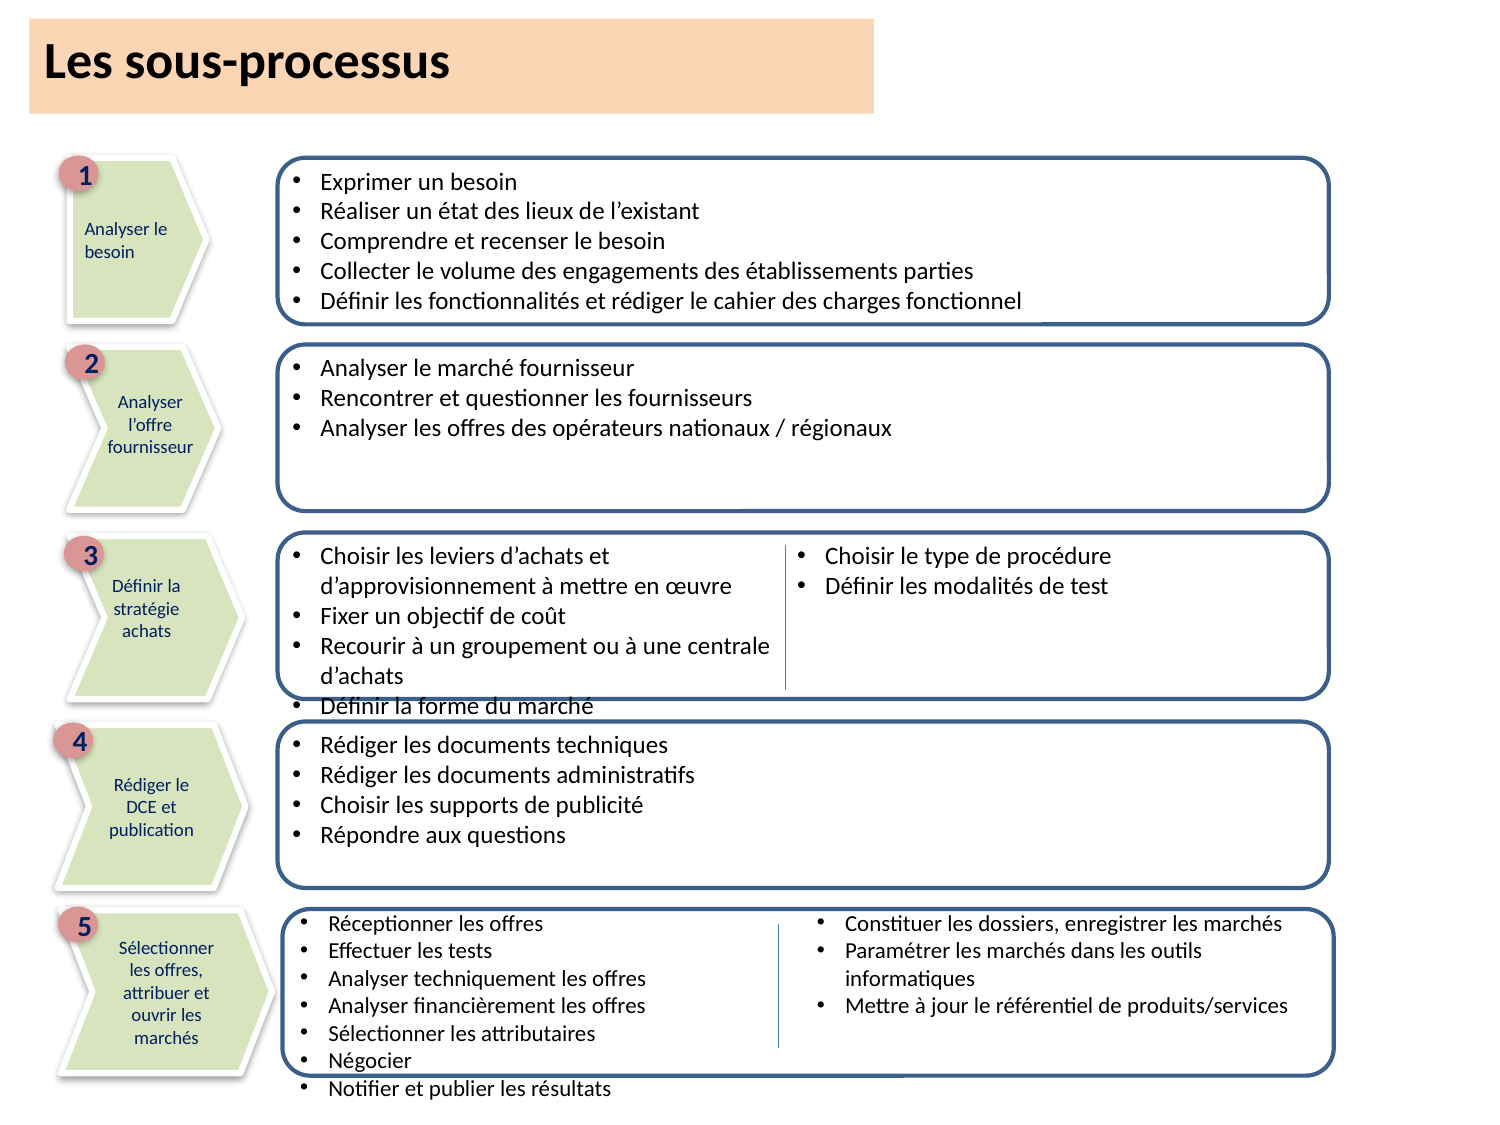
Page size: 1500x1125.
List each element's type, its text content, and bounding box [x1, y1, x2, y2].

text_box Définir la stratégie achats [77, 566, 216, 649]
text_box Les sous-processus [29, 18, 874, 114]
text_box [291, 323, 1315, 327]
text_box [1317, 724, 1331, 886]
text_box [1317, 535, 1331, 697]
text_box Analyser le marché fournisseur Rencontrer et questionner les fournisseurs Analyser les offres des opérateurs nationaux / régionaux [277, 344, 1317, 479]
text_box Analyser l’offre fournisseur [81, 382, 220, 465]
text_box 5 [57, 906, 99, 943]
text_box [275, 347, 1331, 514]
text_box 4 [53, 722, 94, 759]
text_box Analyser le besoin [66, 154, 210, 325]
text_box [280, 920, 285, 1064]
text_box Choisir les leviers d’achats et d’approvisionnement à mettre en œuvre Fixer un objectif de coût Recourir à un groupement ou à une centrale d’achats Définir la forme du marché Choisir le type de procédure Définir les modalités de test [277, 532, 1317, 721]
text_box [1317, 160, 1331, 322]
text_box Réceptionner les offres Effectuer les tests Analyser techniquement les offres Analyser financièrement les offres Sélectionner les attributaires Négocier Notifier et publier les résultats Constituer les dossiers, enregistrer les marchés Paramétrer les marchés dans les outils informatiques Mettre à jour le référentiel de produits/services [285, 900, 1349, 1125]
text_box Rédiger le DCE et publication [54, 721, 249, 892]
text_box 1 [58, 155, 99, 192]
text_box Sélectionner les offres, attribuer et ouvrir les marchés [57, 907, 275, 1077]
text_box [66, 532, 246, 703]
text_box 3 [63, 535, 104, 572]
text_box [66, 465, 206, 513]
text_box [92, 343, 202, 382]
text_box [292, 887, 1315, 891]
text_box Rédiger les documents techniques Rédiger les documents administratifs Choisir les supports de publicité Répondre aux questions [277, 721, 1317, 887]
text_box Exprimer un besoin Réaliser un état des lieux de l’existant Comprendre et recenser le besoin Collecter le volume des engagements des établissements parties Définir les fonctionnalités et rédiger le cahier des charges fonctionnel [277, 157, 1317, 323]
text_box 2 [64, 344, 106, 381]
text_box [66, 343, 77, 350]
